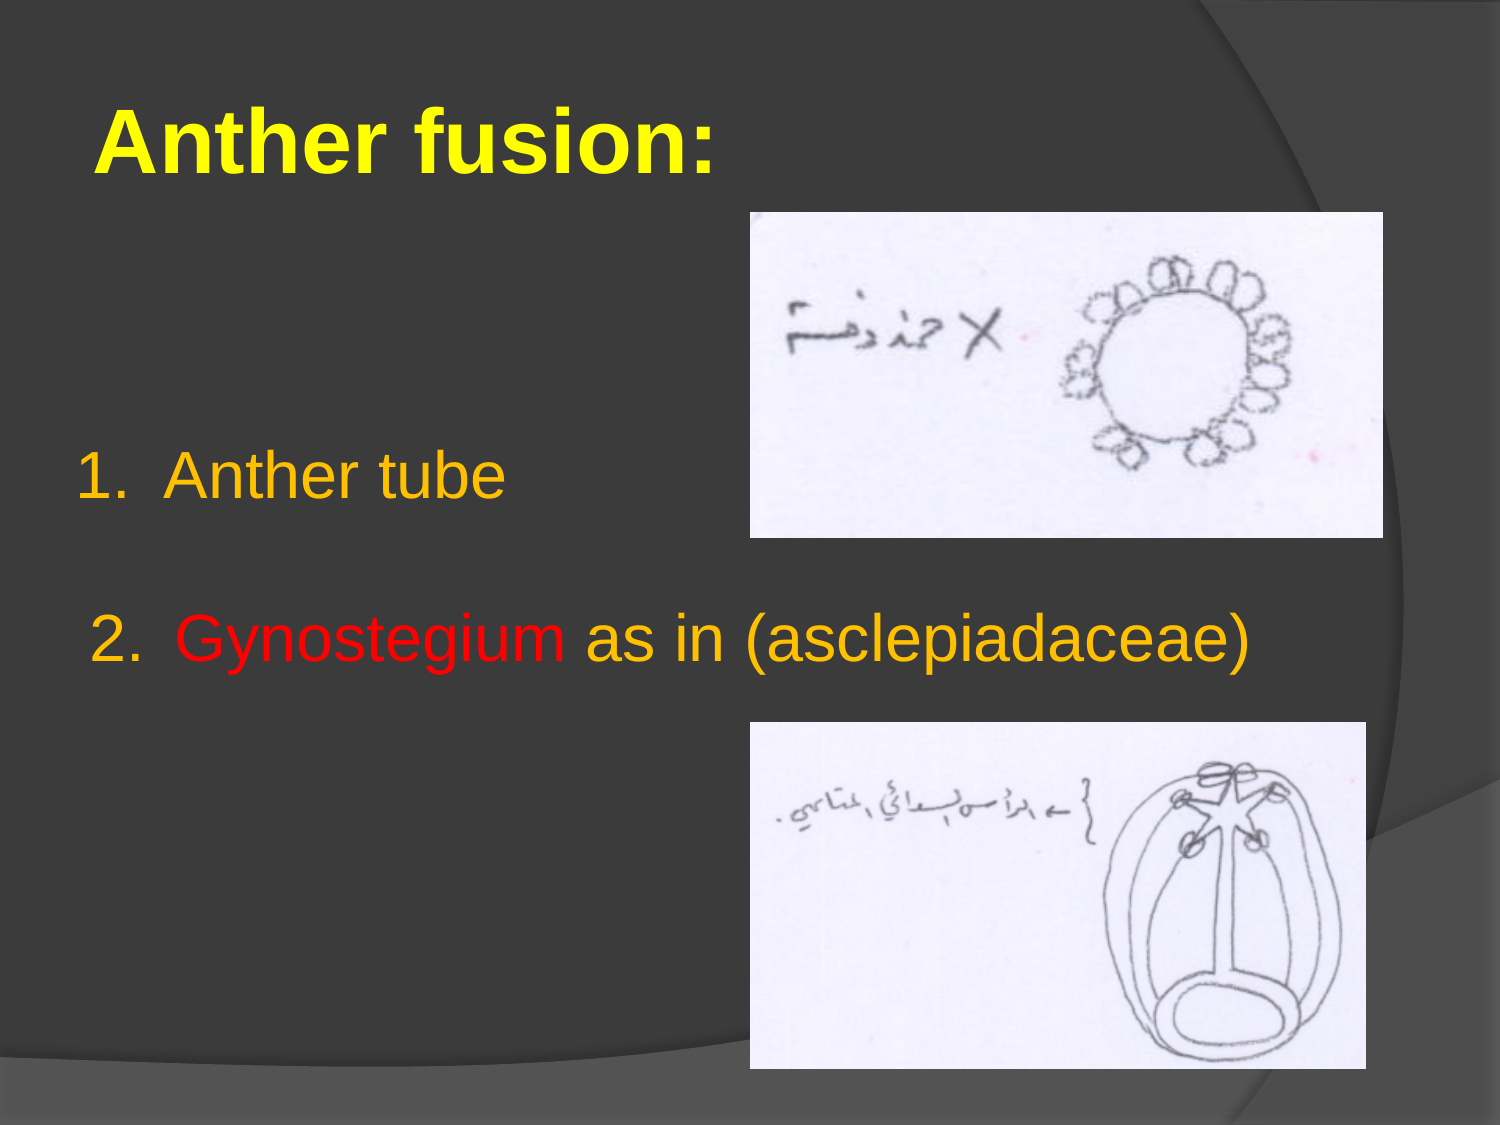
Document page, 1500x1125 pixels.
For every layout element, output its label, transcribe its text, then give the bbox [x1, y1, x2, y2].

picture [749, 722, 1366, 1069]
picture [749, 212, 1384, 538]
text_box 1. Anther tube [49, 424, 740, 520]
text_box Gynostegium as in (asclepiadaceae) [74, 587, 1413, 683]
text_box Anther fusion: [78, 74, 735, 200]
